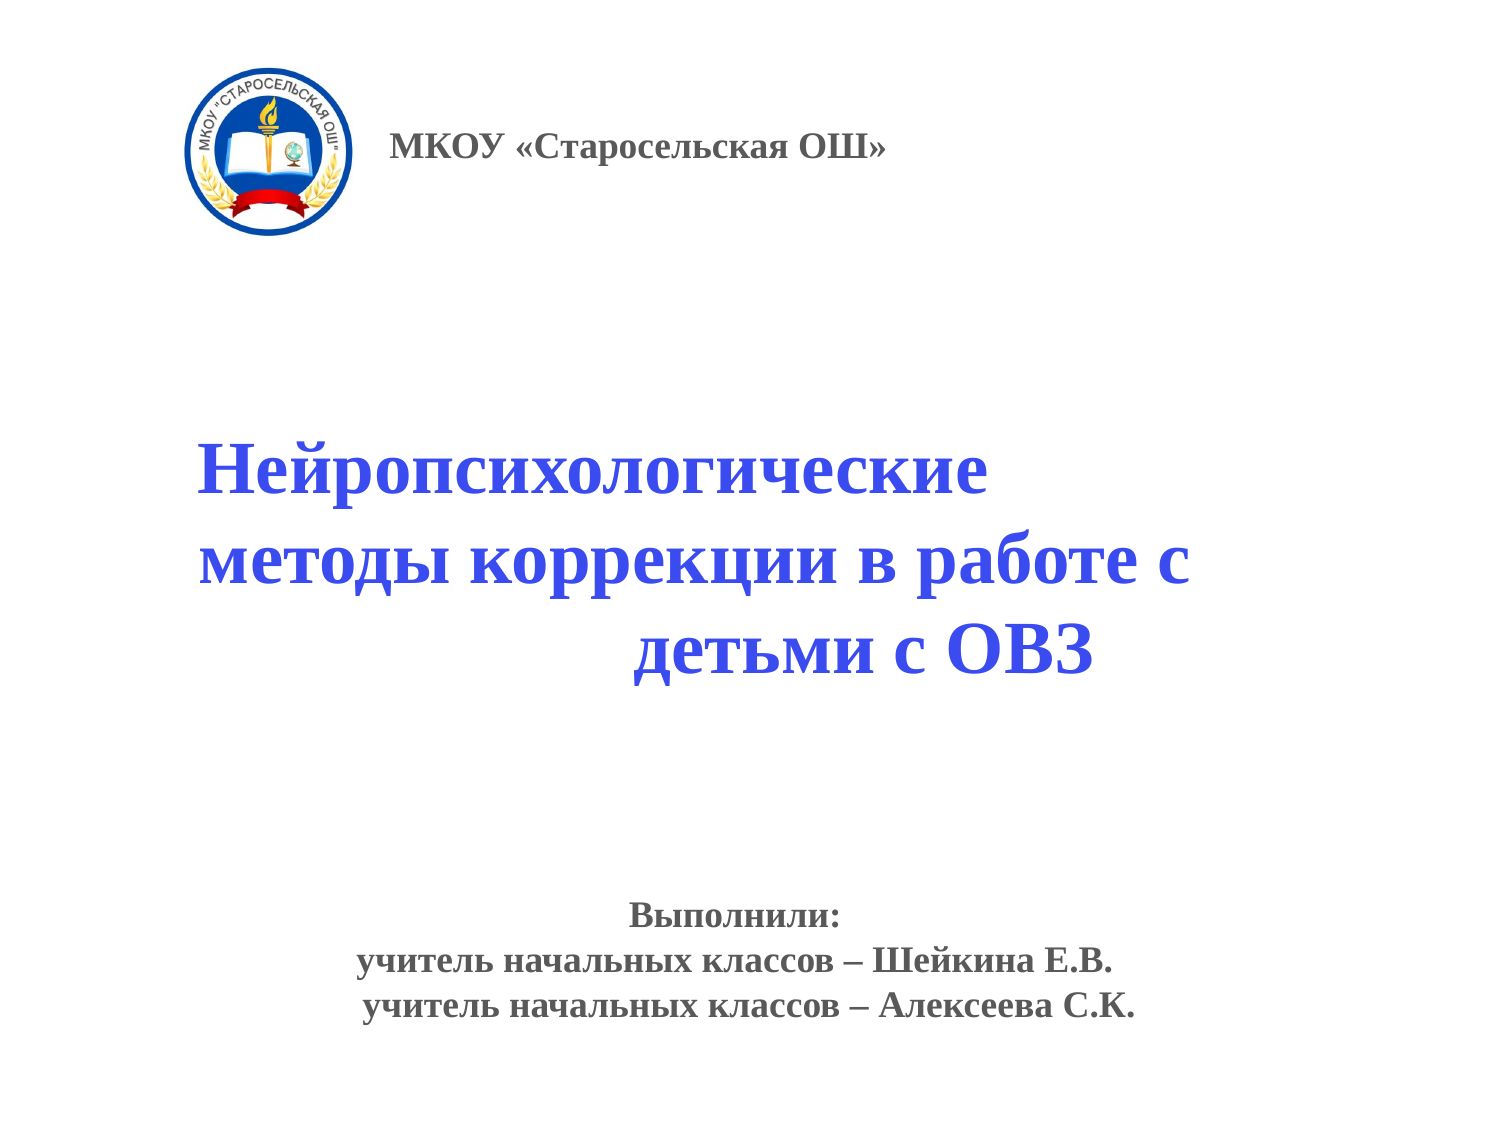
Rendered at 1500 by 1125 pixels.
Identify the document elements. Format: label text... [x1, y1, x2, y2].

text_box МКОУ «Старосельская ОШ» [374, 113, 903, 174]
text_box Выполнили: учитель начальных классов – Шейкина Е.В. учитель начальных классов – Алексеева С.К. [135, 882, 1335, 1033]
text_box Нейропсихологические методы коррекции в работе с детьми с ОВЗ [182, 231, 1376, 697]
picture [182, 66, 354, 238]
